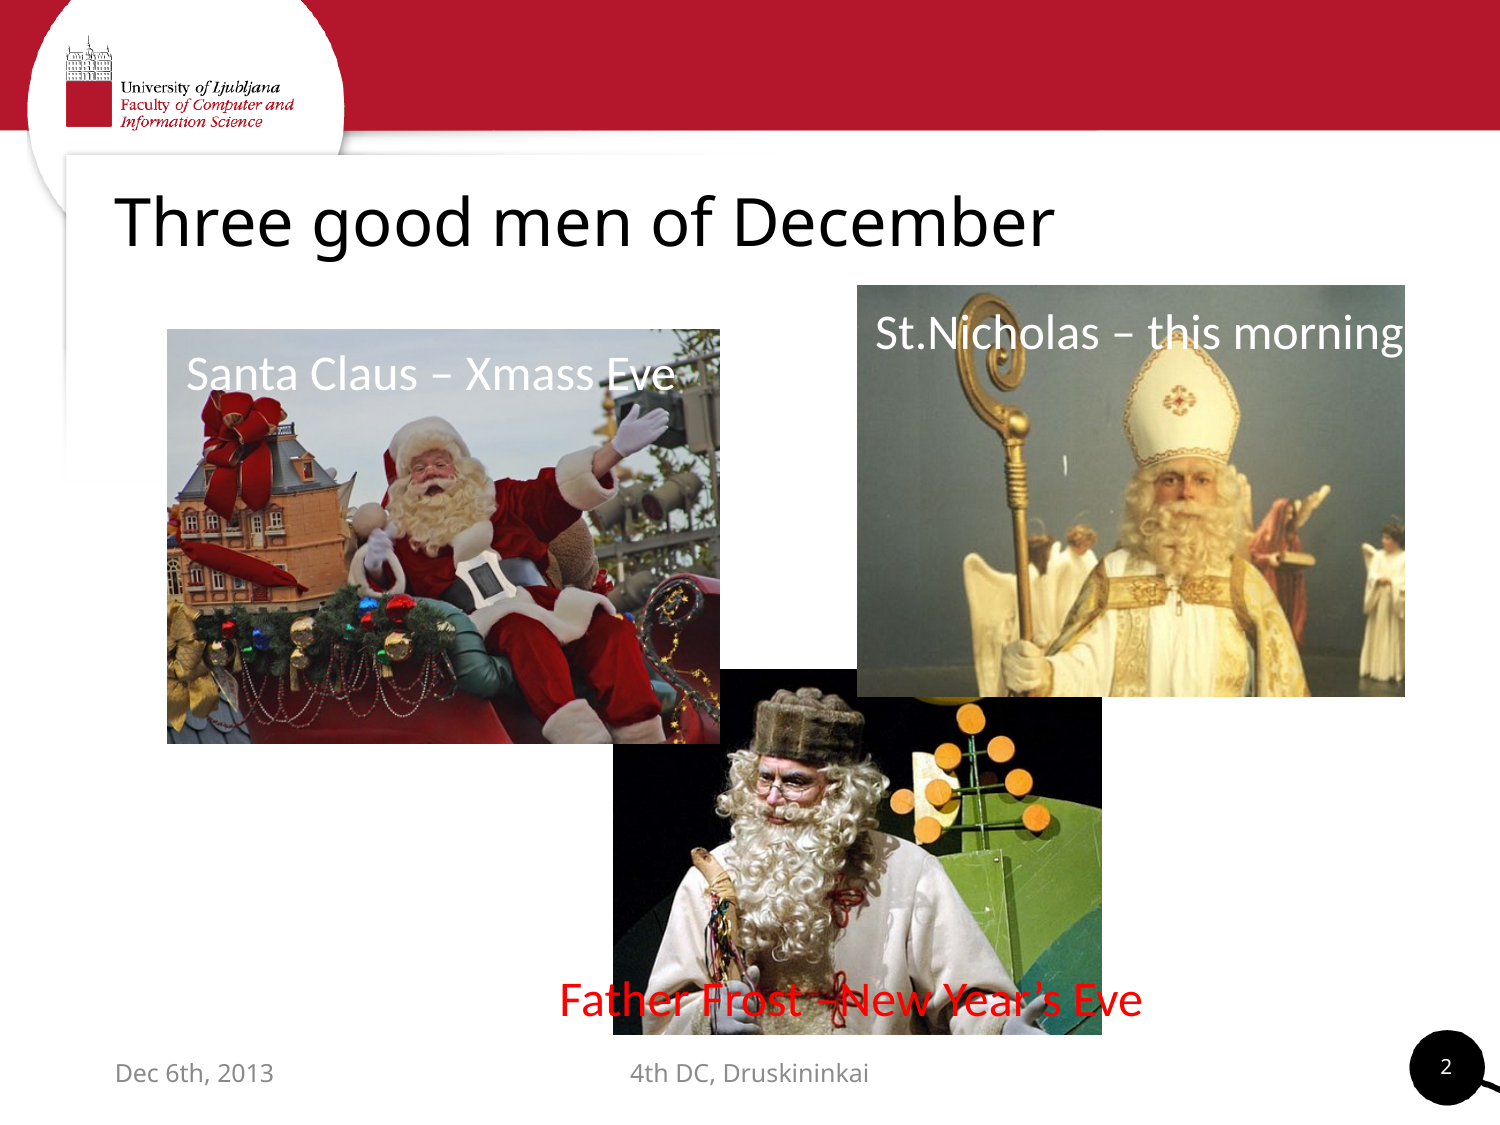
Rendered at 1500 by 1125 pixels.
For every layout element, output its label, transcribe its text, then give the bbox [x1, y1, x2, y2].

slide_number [99, 1042, 450, 1103]
text_box Father Frost –New Year’s Eve [1107, 959, 1159, 1034]
footer 4th DC, Druskininkai [512, 1042, 988, 1103]
text_box Father Frost –New Year’s Eve [544, 959, 608, 1034]
title Three good men of December [99, 154, 1405, 286]
text_box St.Nicholas – this morning [1410, 292, 1419, 367]
slide_number 2 [1404, 1034, 1488, 1101]
picture [0, 0, 1500, 1125]
